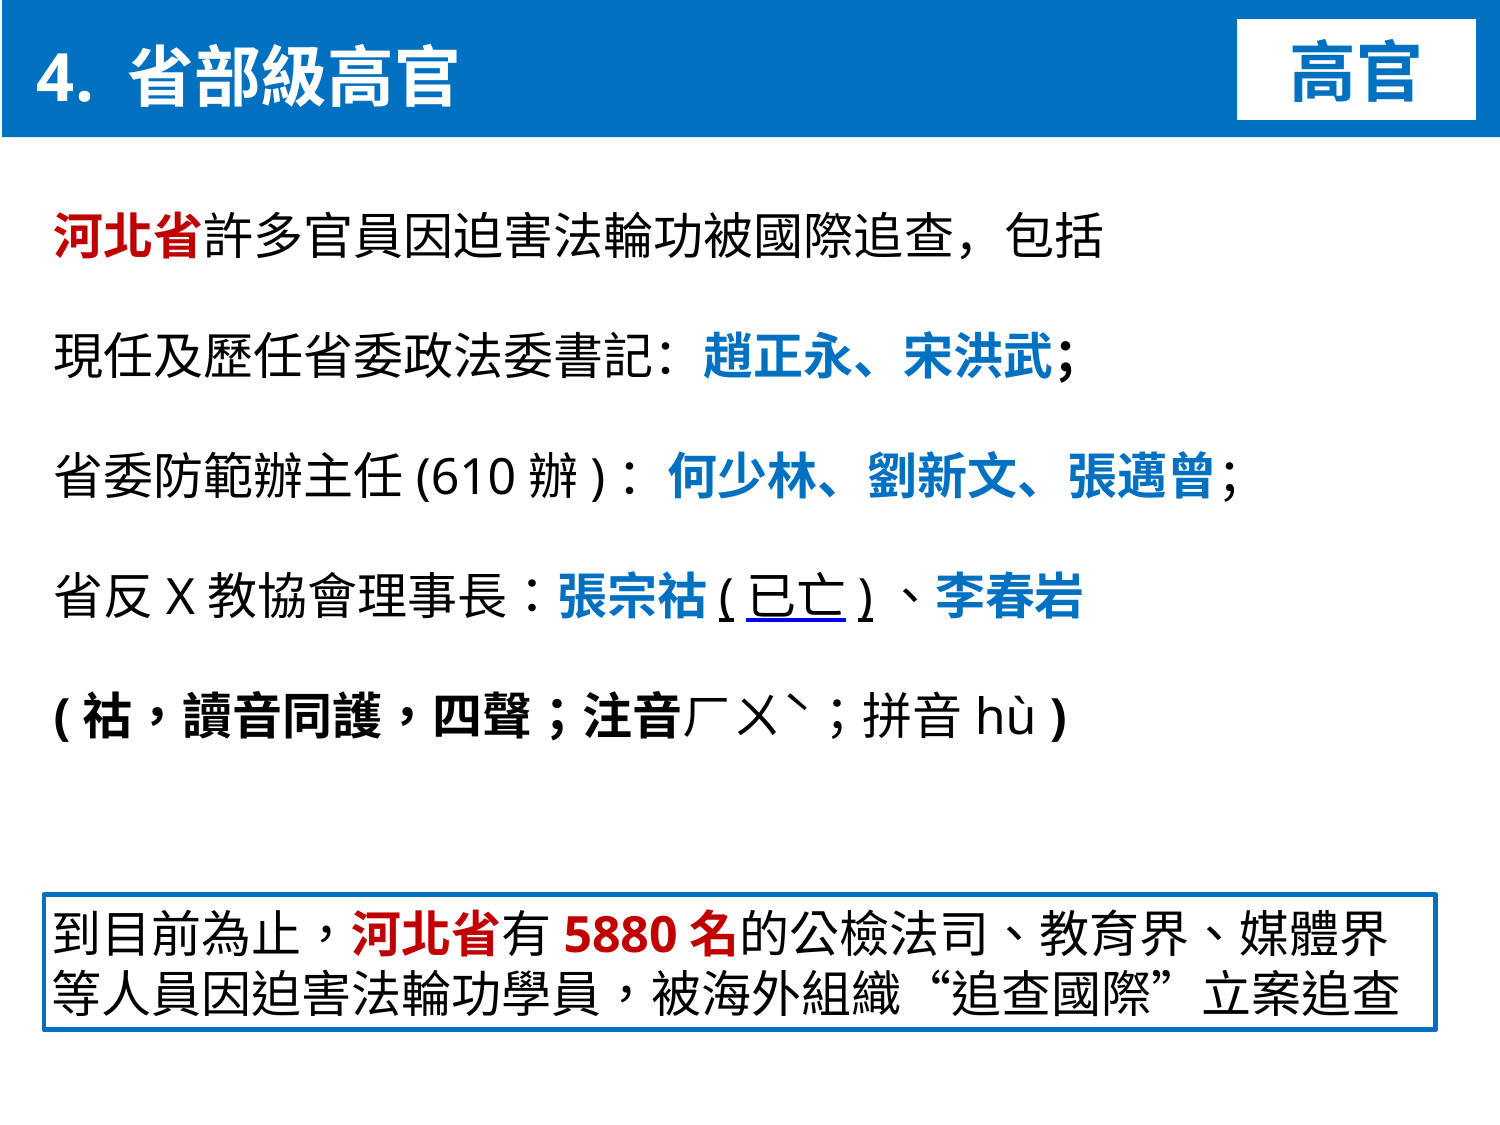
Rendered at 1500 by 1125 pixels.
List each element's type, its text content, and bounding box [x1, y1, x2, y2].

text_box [1, 0, 1500, 138]
text_box 到目前為止，河北省有5880名的公檢法司、教育界、媒體界 等人員因迫害法輪功學員，被海外組織“追查國際”立案追查 [43, 894, 1436, 1030]
text_box 河北省許多官員因迫害法輪功被國際追查，包括 現任及歷任省委政法委書記：趙正永、宋洪武； 省委防範辦主任(610辦)：何少林、劉新文、張邁曾； 省反X教協會理事長：張宗祜(已亡)、李春岩 (祜，讀音同護，四聲；注音ㄏㄨˋ；拼音hù ) [39, 197, 1479, 752]
